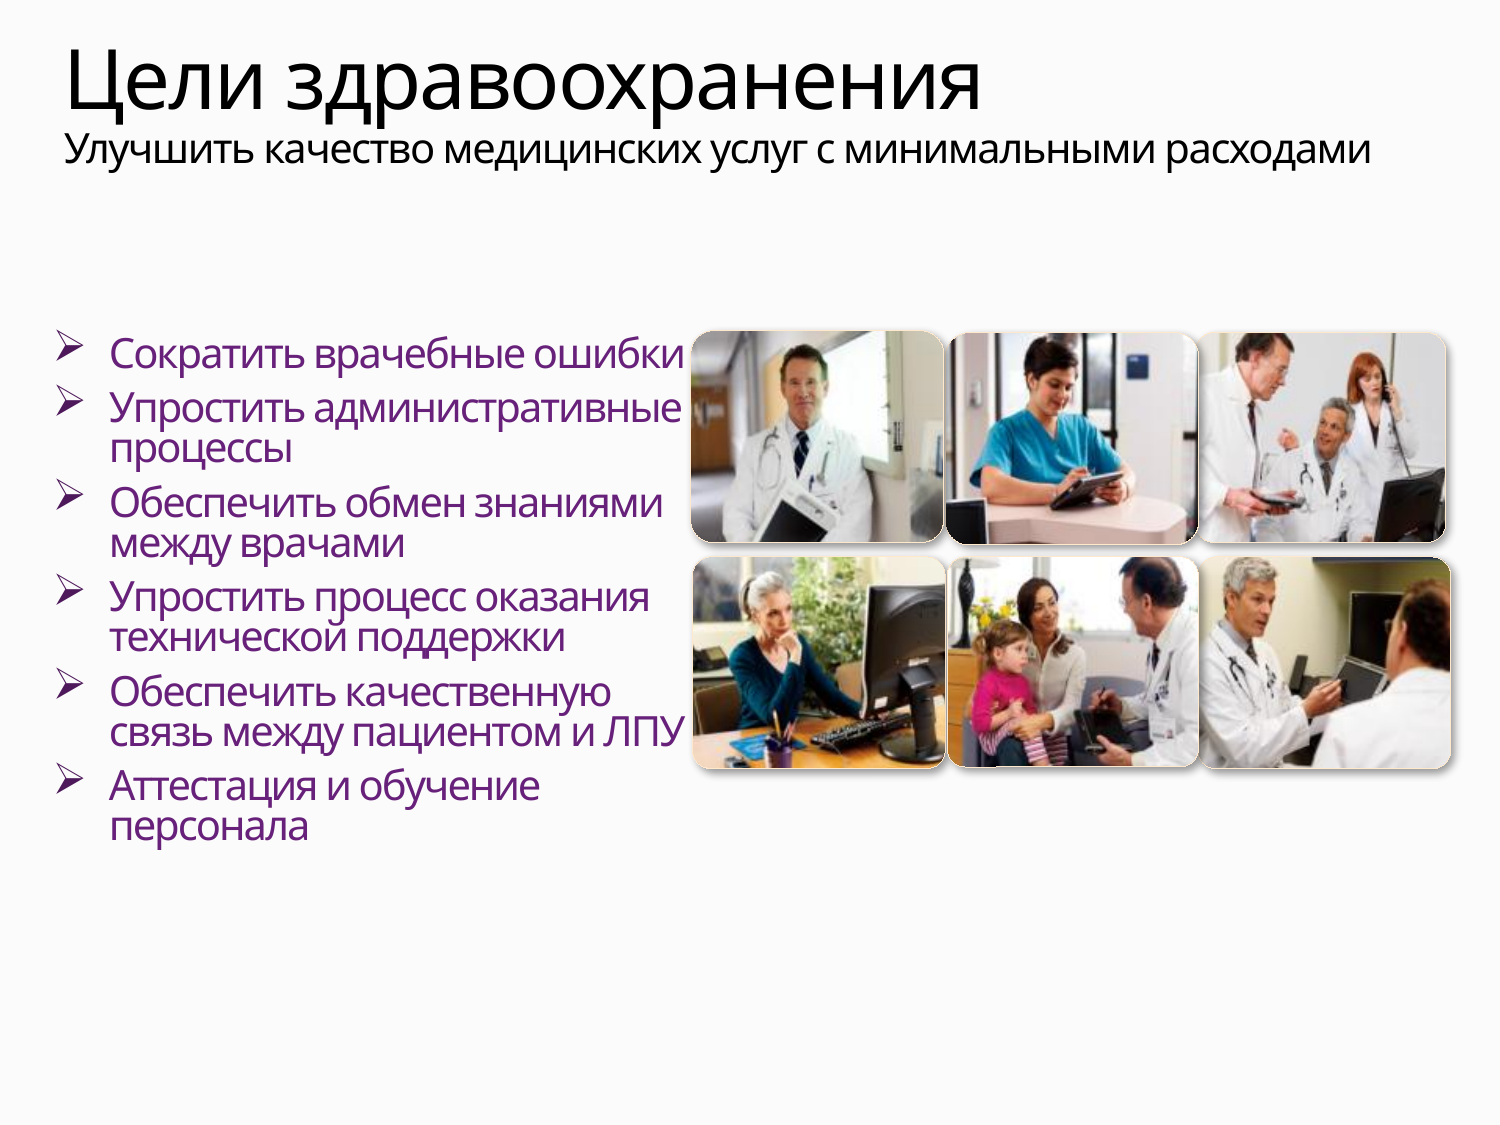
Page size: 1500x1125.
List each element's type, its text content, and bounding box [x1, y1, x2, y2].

list Сократить врачебные ошибки Упростить административные процессы Обеспечить обмен знаниями между врачами Упростить процесс оказания технической поддержки Обеспечить качественную связь между пациентом и ЛПУ Аттестация и обучение персонала [52, 336, 691, 870]
picture [692, 556, 1452, 770]
picture [945, 332, 1447, 546]
picture [690, 330, 944, 543]
title Цели здравоохранения Улучшить качество медицинских услуг с минимальными расходами [63, 37, 1436, 174]
